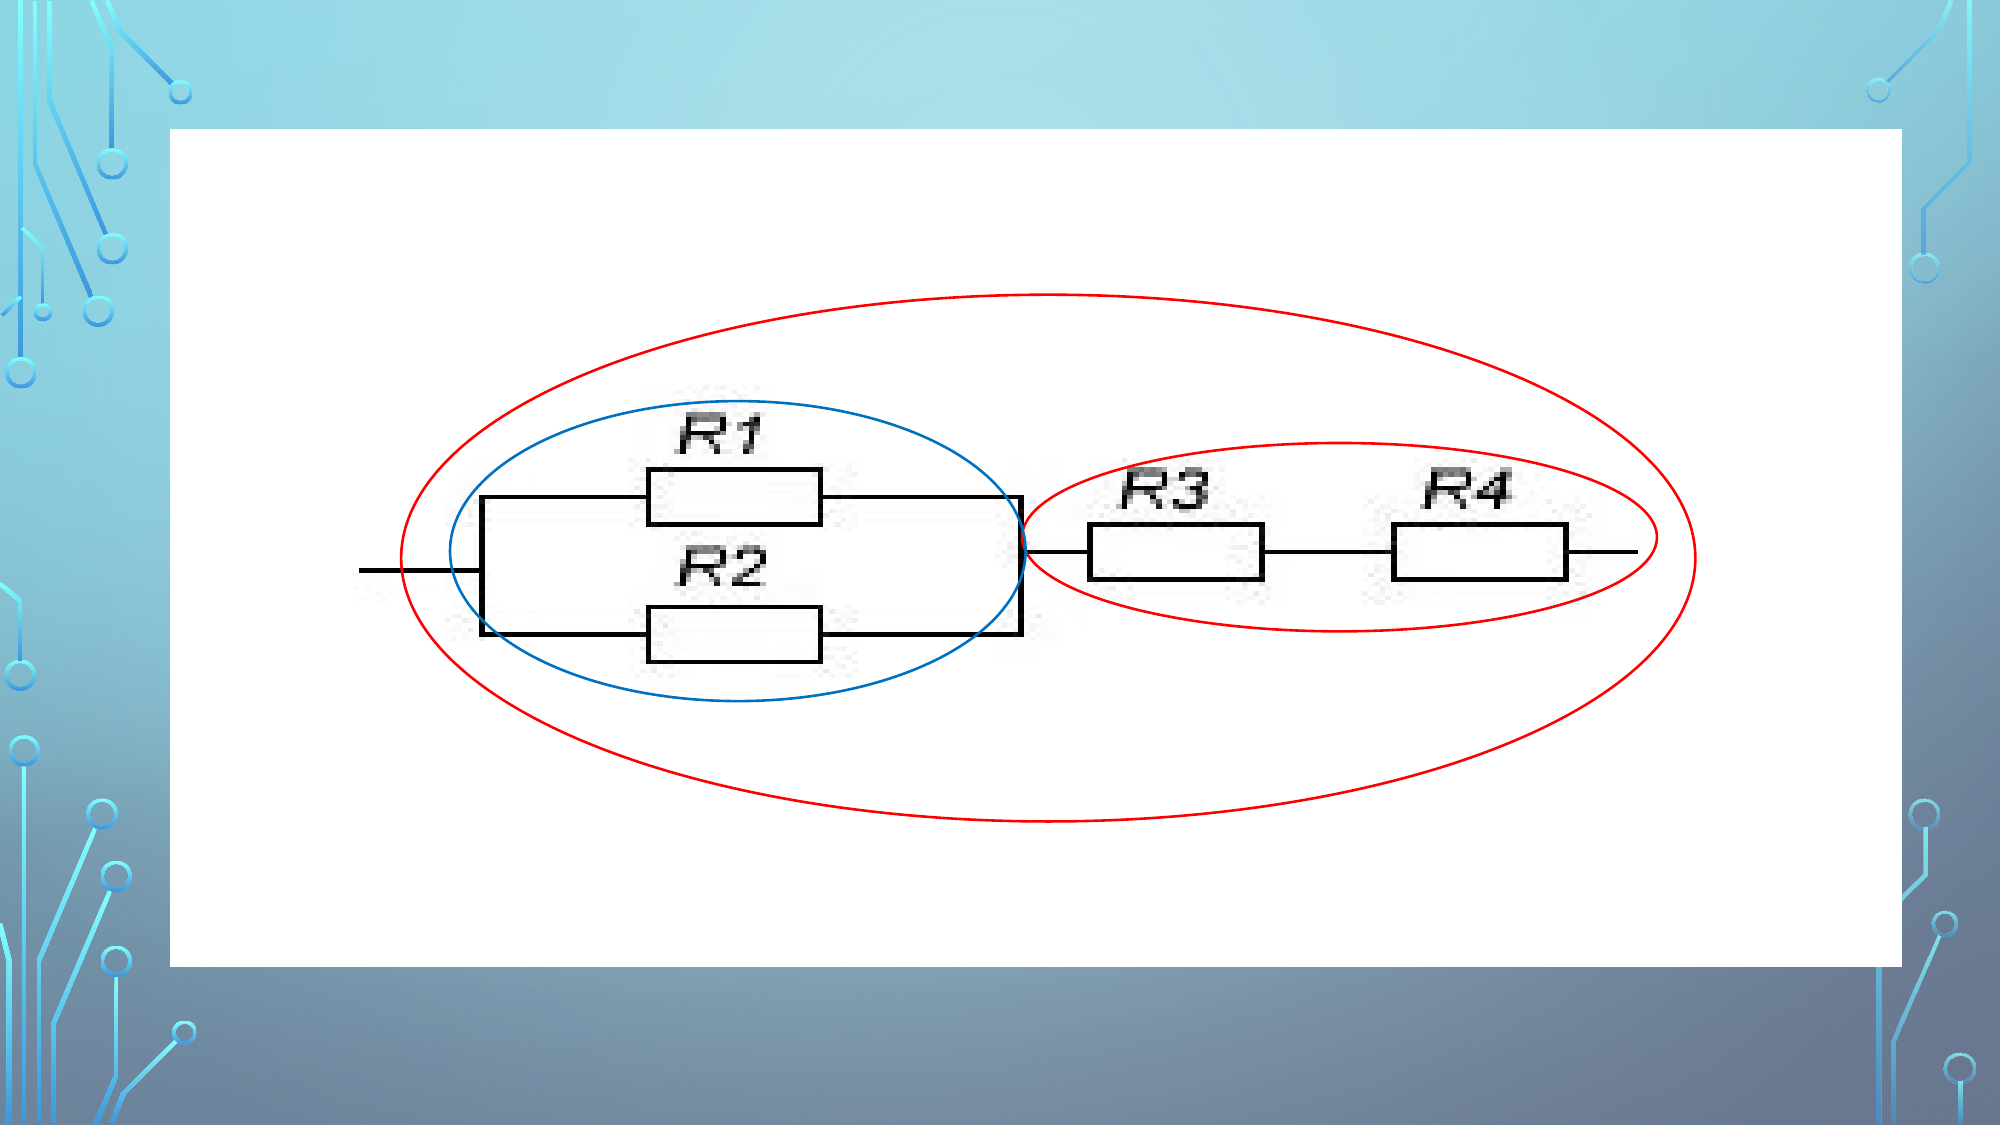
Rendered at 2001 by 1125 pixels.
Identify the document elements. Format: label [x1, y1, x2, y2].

picture [170, 128, 1902, 967]
